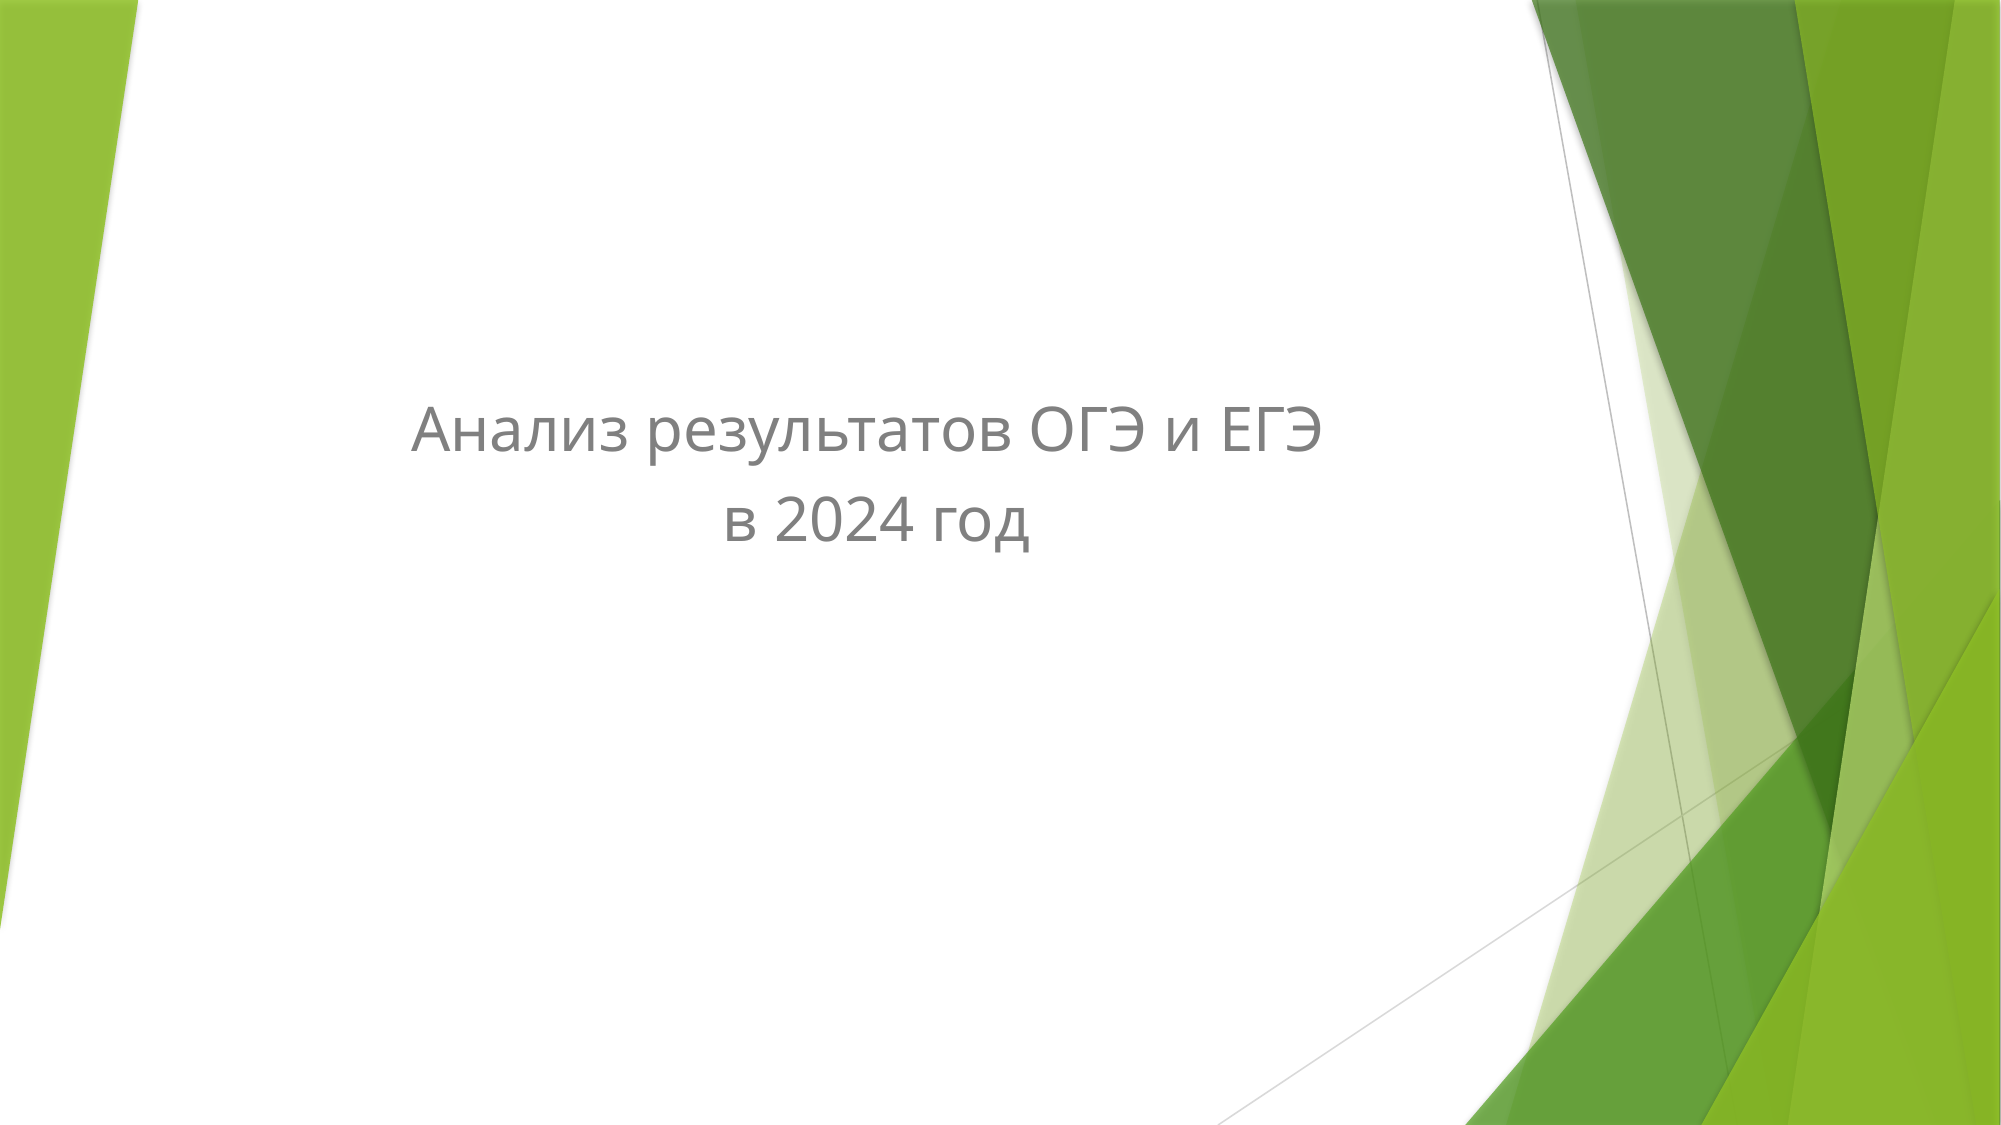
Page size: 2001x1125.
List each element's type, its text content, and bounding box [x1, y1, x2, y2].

title АНАЛИЗ РЕЗУЛЬТАТОВ ОГЭ [88, 42, 1583, 530]
subtitle Анализ результатов ОГЭ и ЕГЭ в 2024 год [239, 382, 1514, 563]
